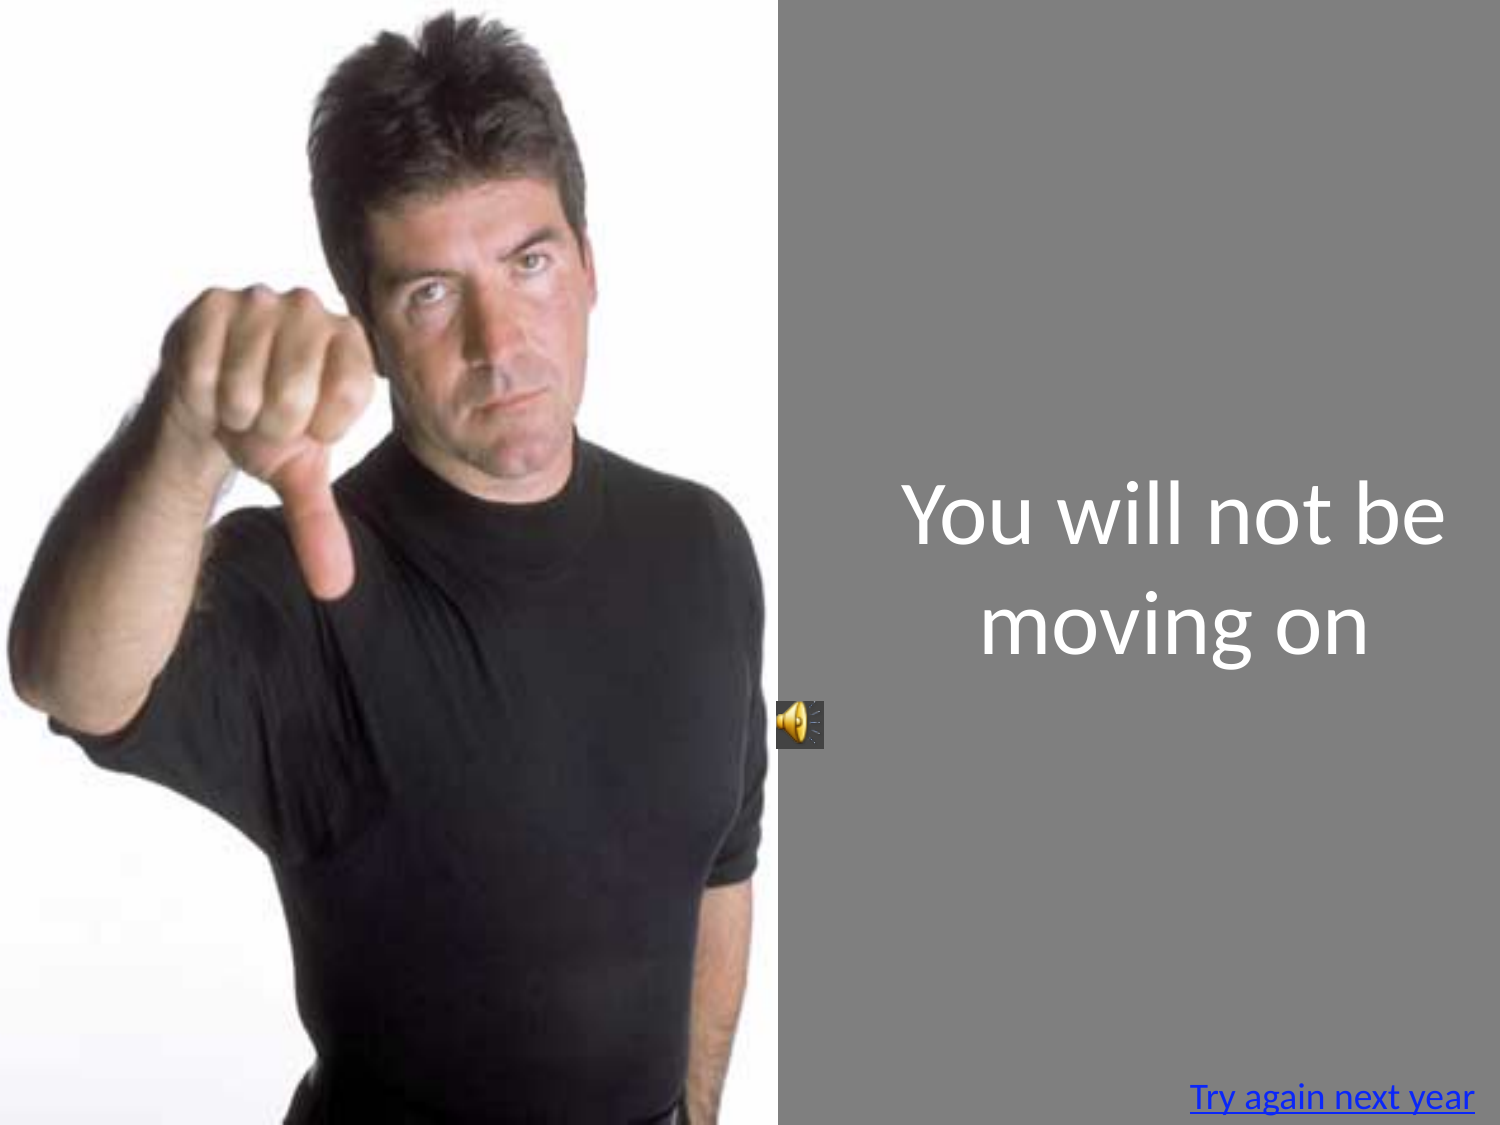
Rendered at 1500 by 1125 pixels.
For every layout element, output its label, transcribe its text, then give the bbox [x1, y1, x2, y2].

picture [774, 699, 826, 751]
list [0, 0, 778, 1125]
title You will not be moving on [849, 0, 1500, 1125]
text_box Try again next year [1175, 1064, 1500, 1125]
